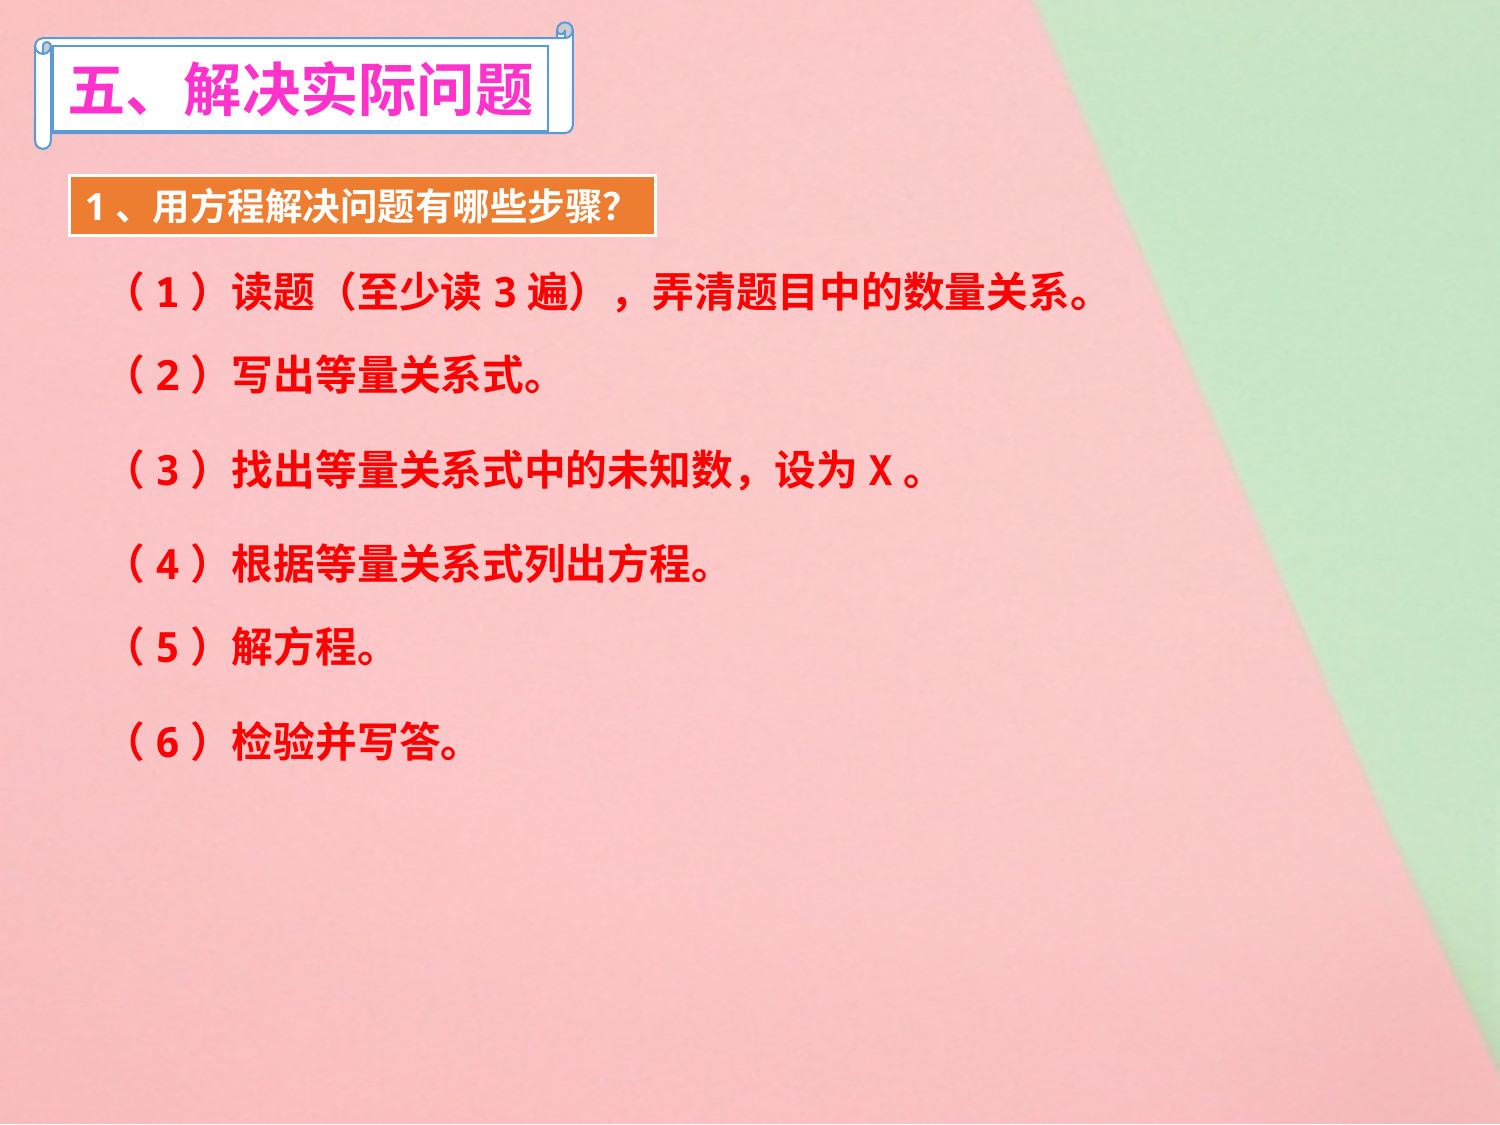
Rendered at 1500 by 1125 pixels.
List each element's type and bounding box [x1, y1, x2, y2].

picture [0, 0, 1500, 1125]
text_box [35, 22, 573, 149]
